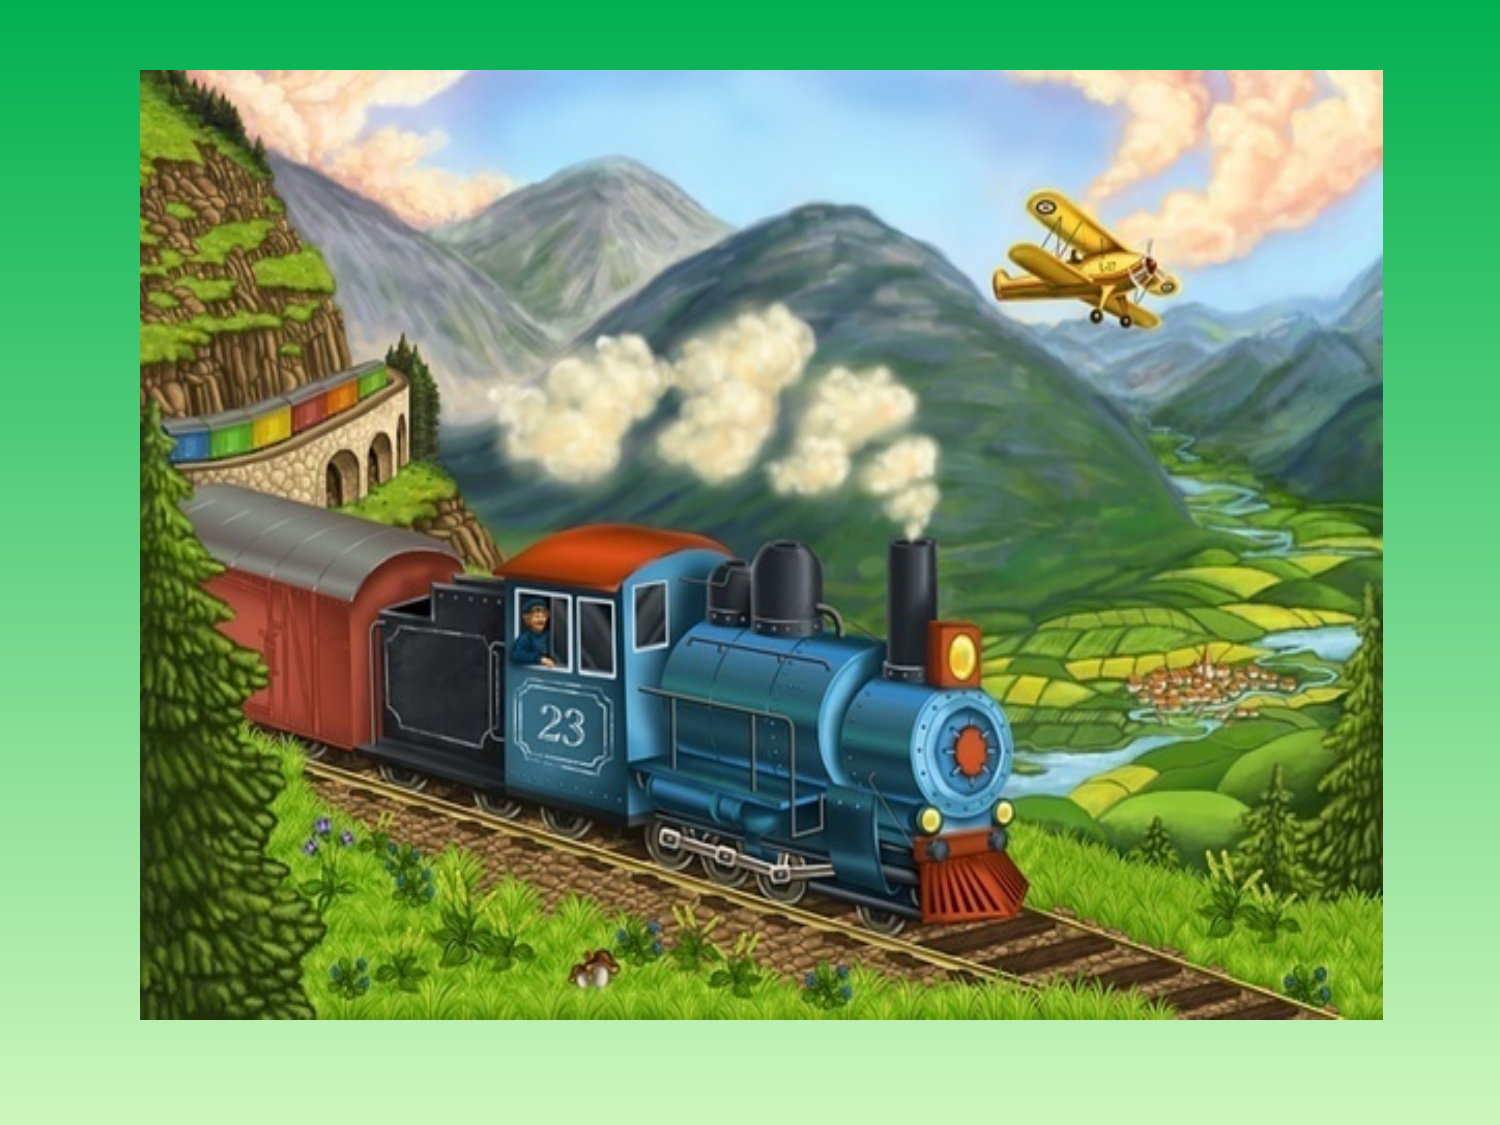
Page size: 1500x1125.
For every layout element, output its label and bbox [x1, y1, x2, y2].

picture [140, 70, 1384, 1020]
